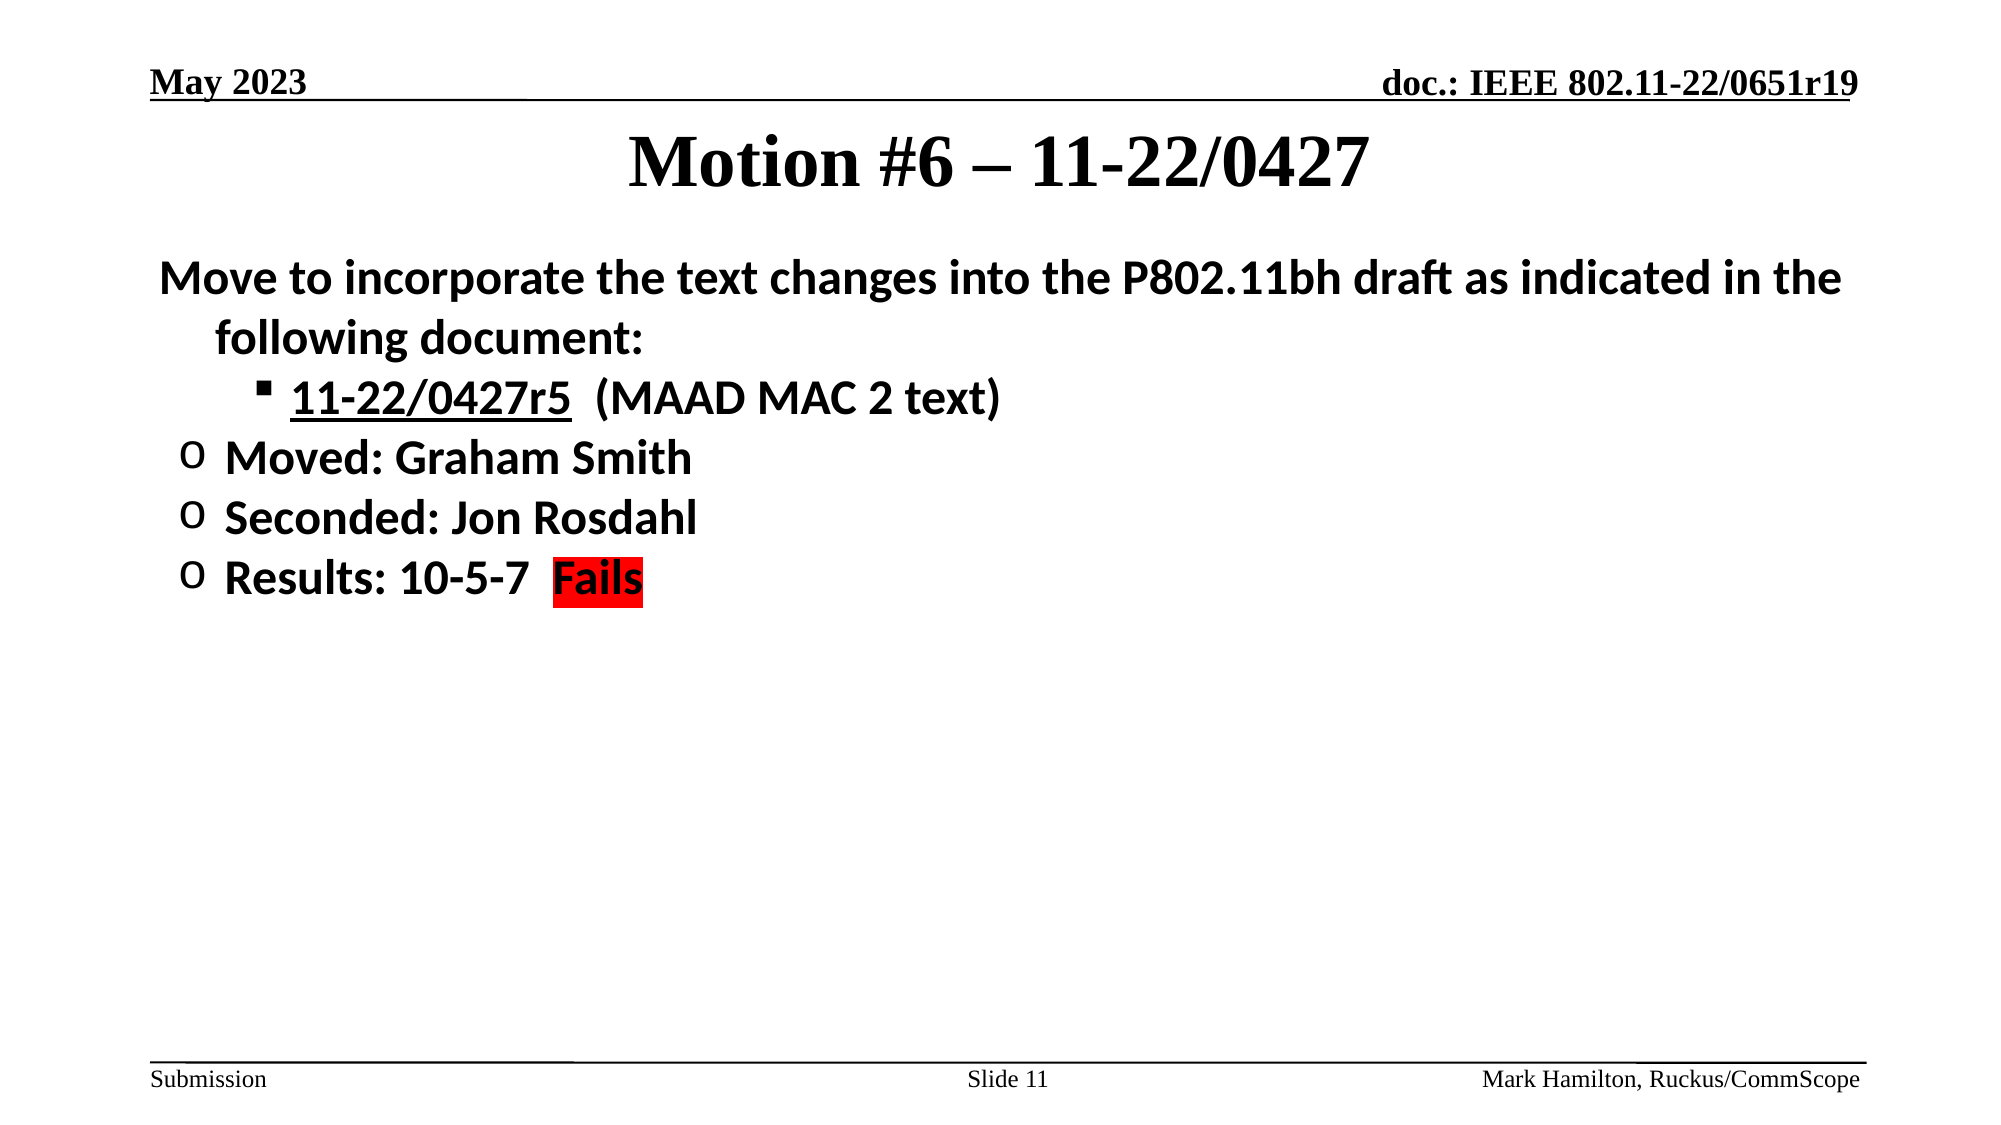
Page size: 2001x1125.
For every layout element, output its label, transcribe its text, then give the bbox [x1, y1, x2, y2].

list Move to incorporate the text changes into the P802.11bh draft as indicated in the following document: 11-22/0427r5 (MAAD MAC 2 text) Moved: Graham Smith Seconded: Jon Rosdahl Results: 10-5-7 Fails [87, 237, 1926, 1063]
slide_number Slide 11 [950, 1061, 1067, 1123]
title Motion #6 – 11-22/0427 [149, 112, 1850, 201]
